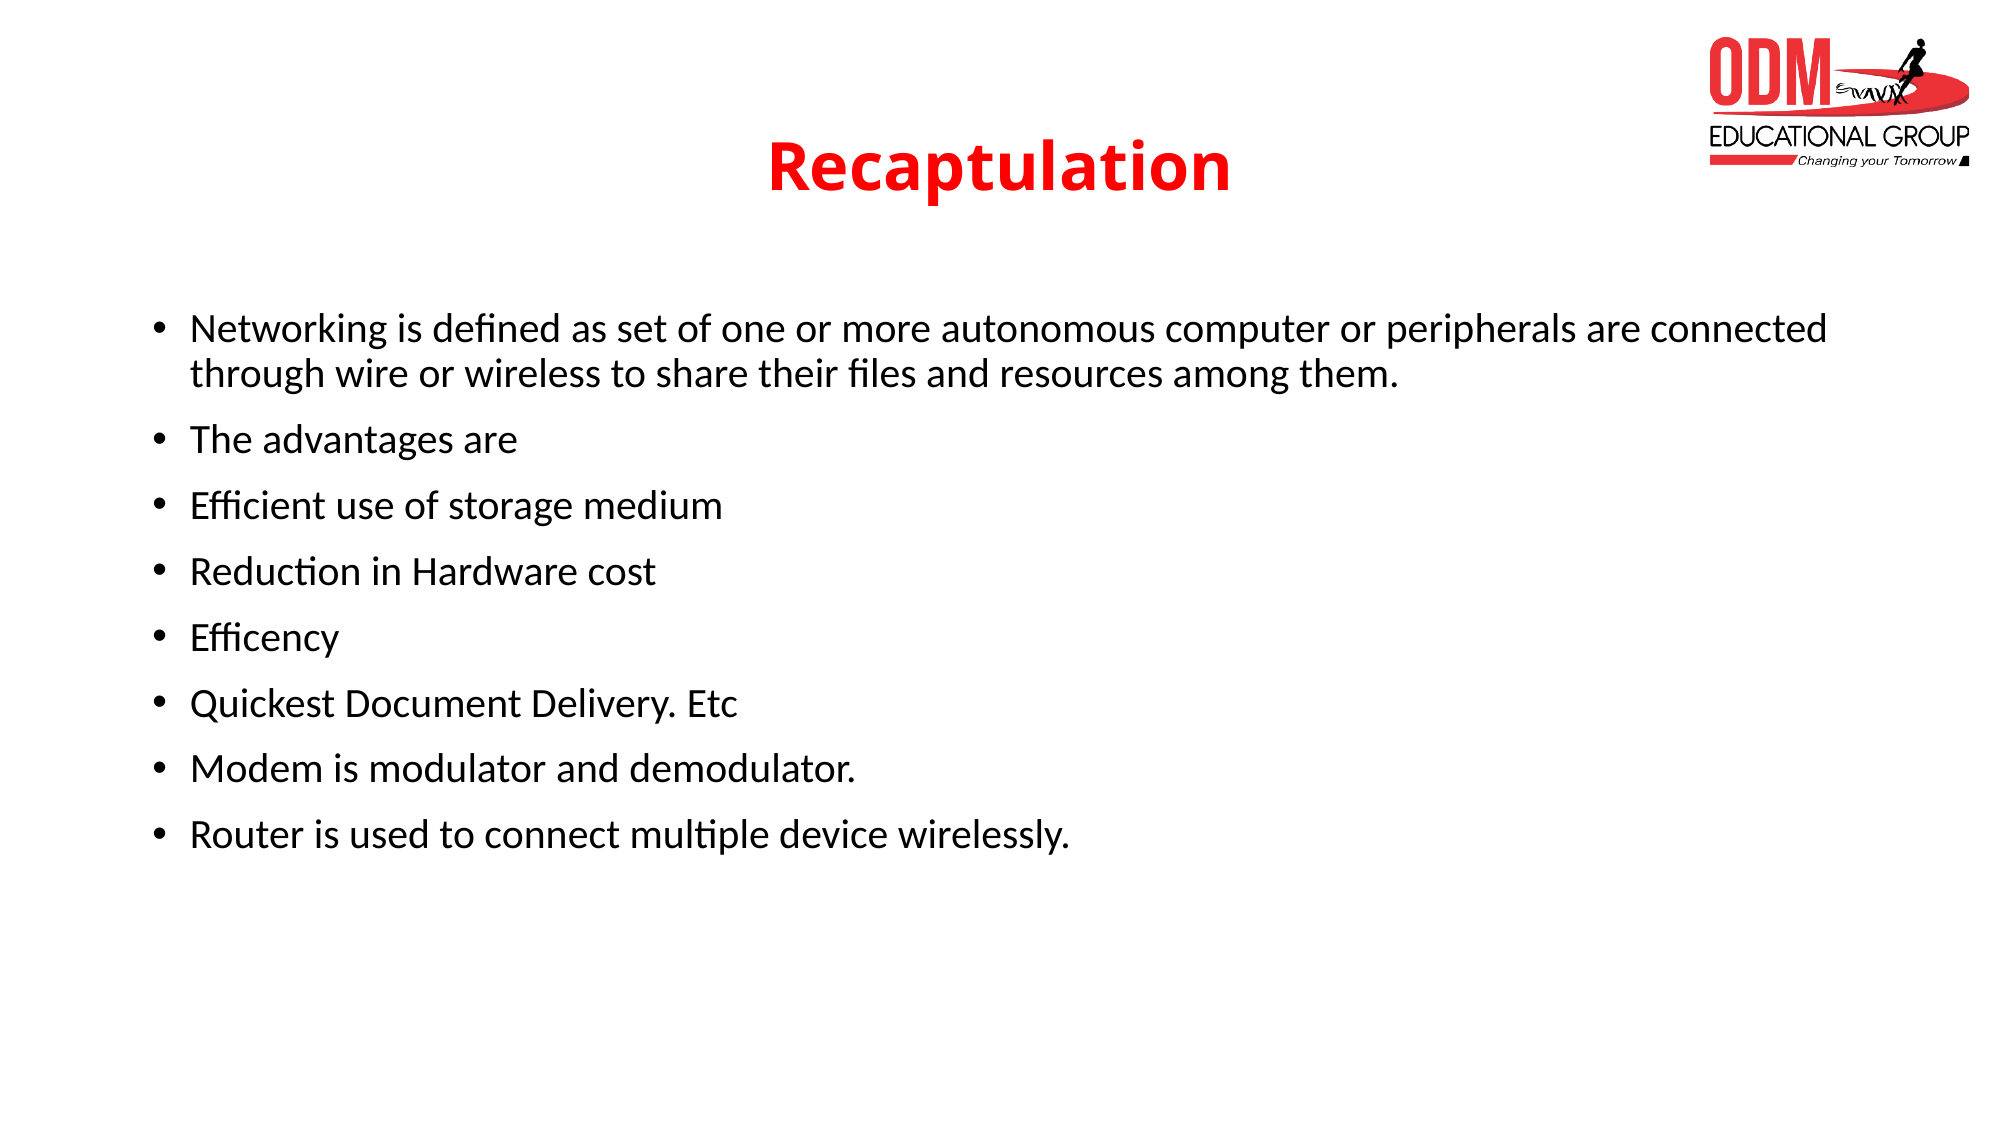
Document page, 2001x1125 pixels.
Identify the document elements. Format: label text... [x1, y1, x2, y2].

text_box [1710, 37, 1970, 167]
title Recaptulation [137, 59, 1863, 278]
list Networking is defined as set of one or more autonomous computer or peripherals are connected through wire or wireless to share their files and resources among them. The advantages are Efficient use of storage medium Reduction in Hardware cost Efficency Quickest Document Delivery. Etc Modem is modulator and demodulator. Router is used to connect multiple device wirelessly. [137, 299, 1863, 1014]
